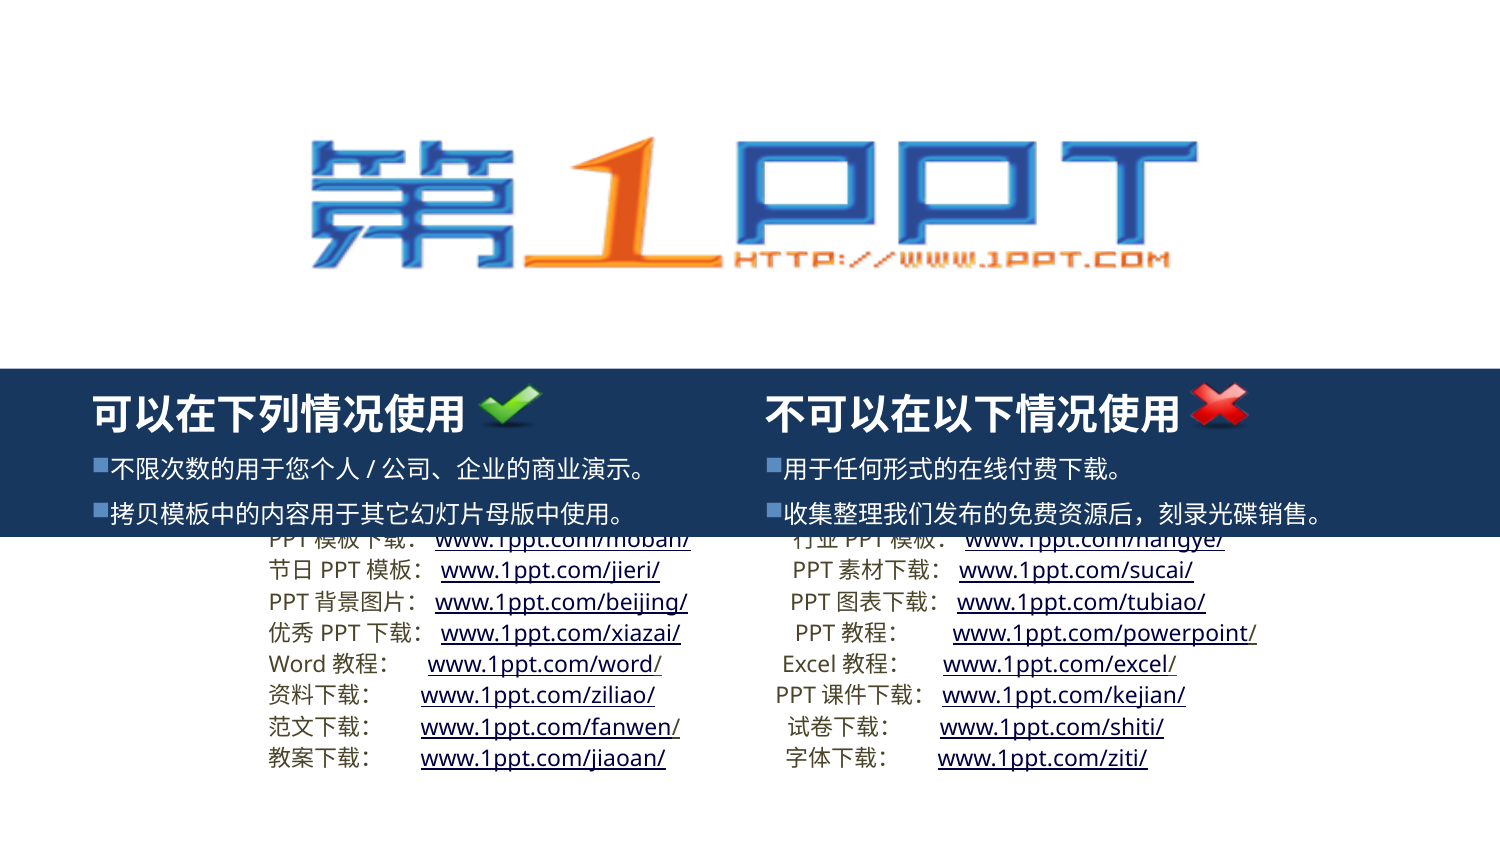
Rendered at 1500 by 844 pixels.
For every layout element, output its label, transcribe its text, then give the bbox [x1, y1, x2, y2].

text_box [1252, 368, 1500, 537]
text_box [0, 368, 477, 537]
picture [477, 380, 544, 430]
picture [1186, 380, 1252, 430]
text_box 不可以在以下情况使用 用于任何形式的在线付费下载。 收集整理我们发布的免费资源后，刻录光碟销售。 [750, 380, 1424, 572]
picture [134, 38, 1400, 369]
text_box 可以在下列情况使用 不限次数的用于您个人/公司、企业的商业演示。 拷贝模板中的内容用于其它幻灯片母版中使用。 [76, 380, 750, 580]
text_box PPT模板下载：www.1ppt.com/moban/ 行业PPT模板：www.1ppt.com/hangye/ 节日PPT模板：www.1ppt.com/jieri/ PPT素材下载：www.1ppt.com/sucai/ PPT背景图片：www.1ppt.com/beijing/ PPT图表下载：www.1ppt.com/tubiao/ 优秀PPT下载：www.1ppt.com/xiazai/ PPT教程： www.1ppt.com/powerpoint/ Word教程： www.1ppt.com/word/ Excel教程： www.1ppt.com/excel/ 资料下载： www.1ppt.com/ziliao/ PPT课件下载：www.1ppt.com/kejian/ 范文下载： www.1ppt.com/fanwen/ 试卷下载： www.1ppt.com/shiti/ 教案下载： www.1ppt.com/jiaoan/ 字体下载： www.1ppt.com/ziti/ [252, 572, 1315, 756]
